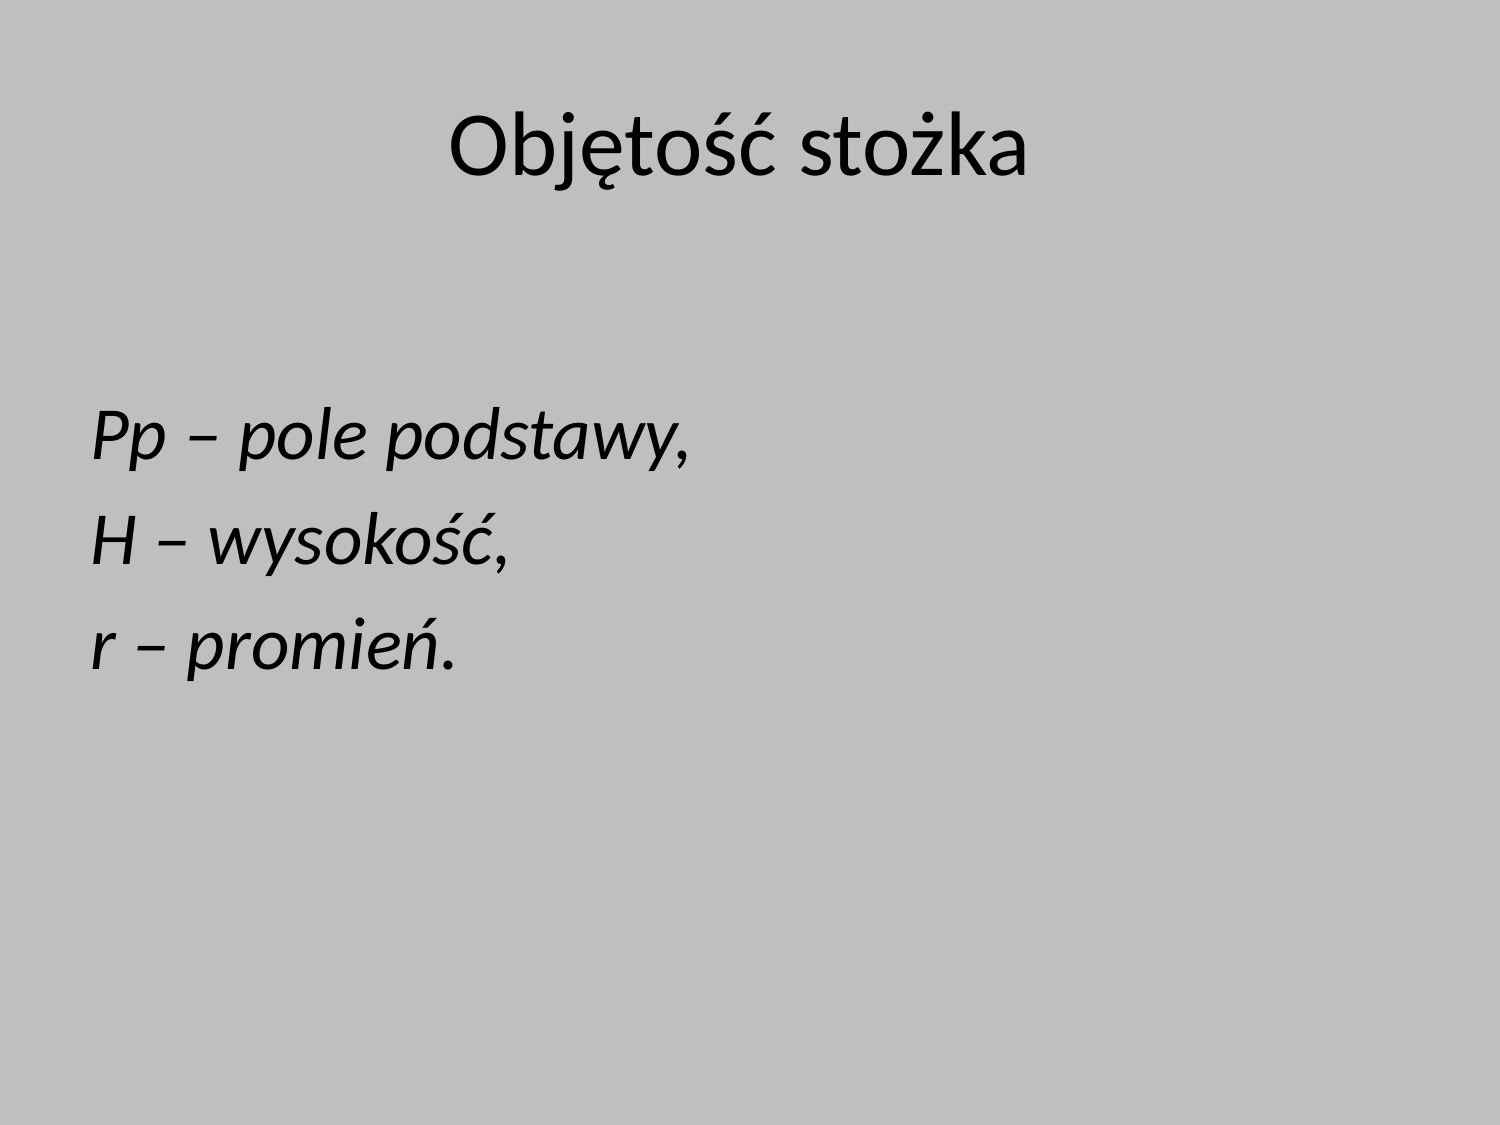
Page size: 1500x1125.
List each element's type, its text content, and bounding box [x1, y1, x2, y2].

title Objętość stożka [75, 45, 1425, 233]
